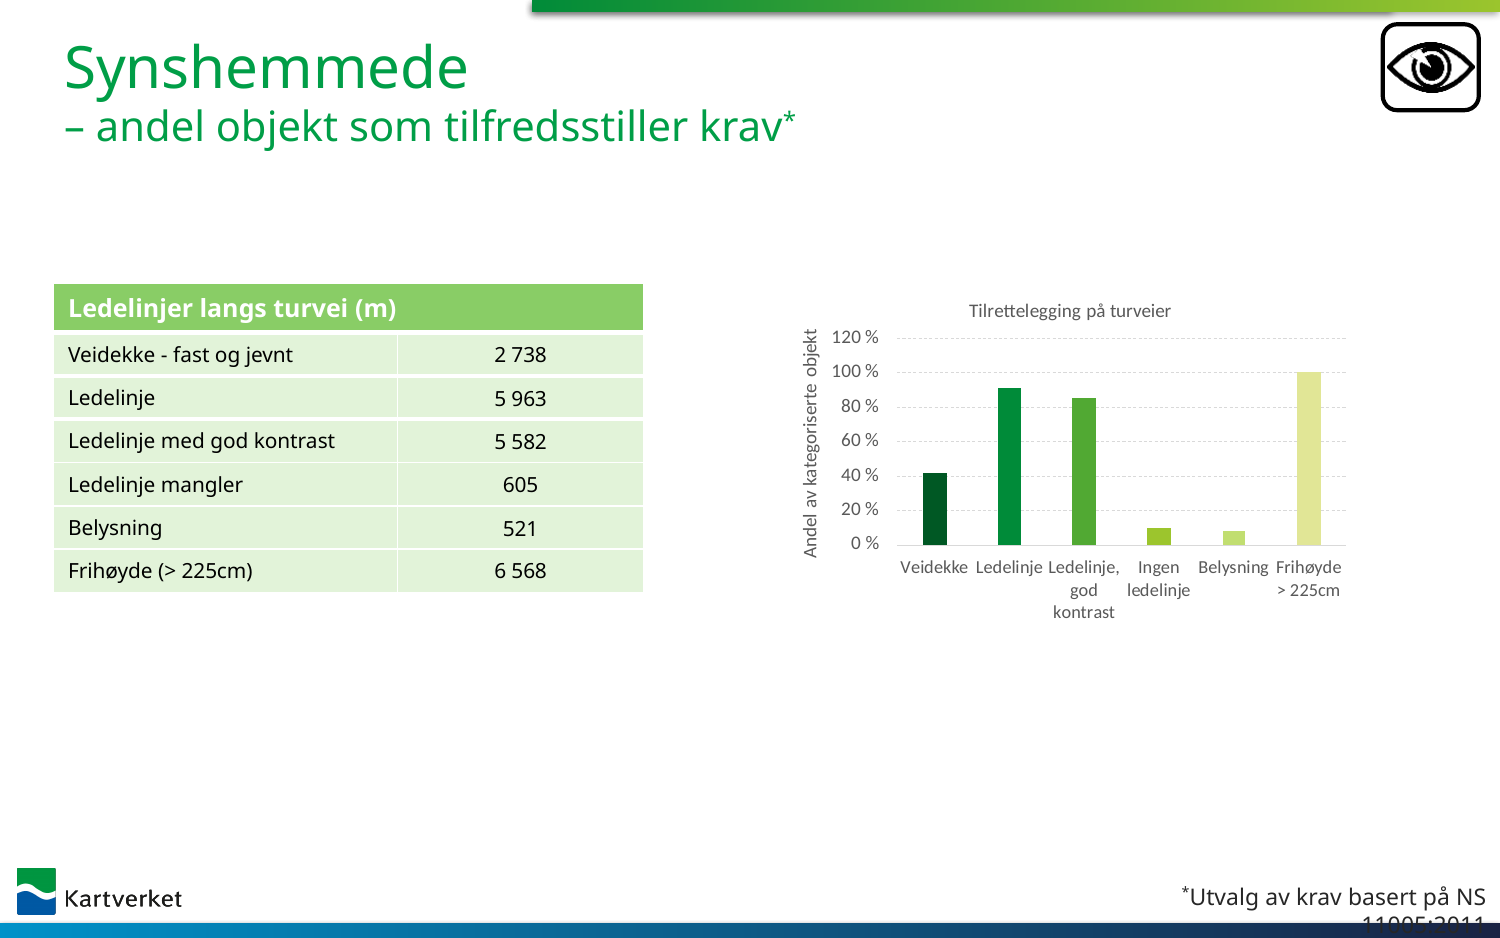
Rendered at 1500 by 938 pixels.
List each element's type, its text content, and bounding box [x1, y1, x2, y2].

table_cell 2 738 [398, 335, 643, 374]
table_cell 6 568 [398, 550, 643, 592]
table_cell 521 [398, 507, 643, 548]
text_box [1382, 24, 1480, 111]
table_cell Ledelinje mangler [54, 463, 397, 505]
text_box *Utvalg av krav basert på NS 11005:2011 [1068, 873, 1500, 938]
table_cell Ledelinje med god kontrast [54, 421, 397, 462]
table_cell 605 [398, 463, 643, 505]
table_cell Ledelinje [54, 378, 397, 417]
table_header Ledelinjer langs turvei (m) [54, 284, 643, 330]
table_cell Belysning [54, 507, 397, 548]
table_cell 5 582 [398, 421, 643, 462]
text_box Synshemmede – andel objekt som tilfredsstiller krav* [49, 24, 1431, 158]
table_cell Frihøyde (> 225cm) [54, 550, 397, 592]
table_cell 5 963 [398, 378, 643, 417]
table_cell Veidekke - fast og jevnt [54, 335, 397, 374]
picture [791, 291, 1349, 630]
